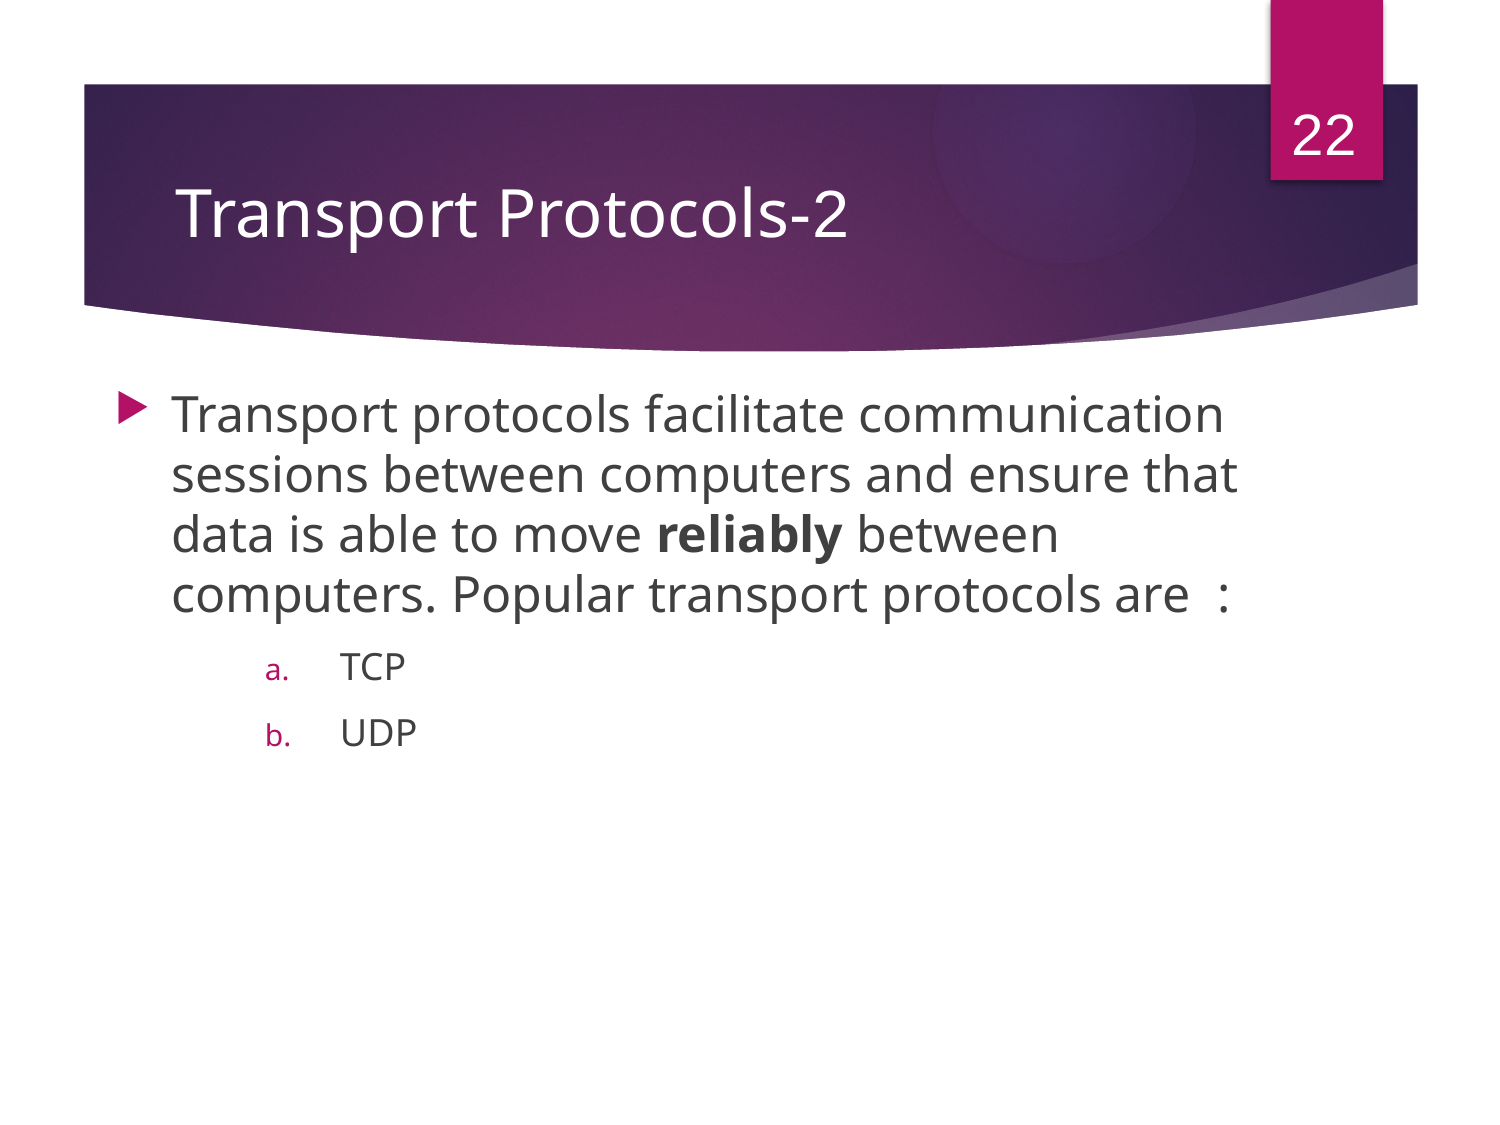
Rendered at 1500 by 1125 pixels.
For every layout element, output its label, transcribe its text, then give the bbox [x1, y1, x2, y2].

slide_number 22 [1259, 48, 1390, 175]
title 2-Transport Protocols [142, 152, 1183, 269]
list Transport protocols facilitate communication sessions between computers and ensure that data is able to move reliably between computers. Popular transport protocols are : TCP UDP [99, 375, 1338, 1050]
